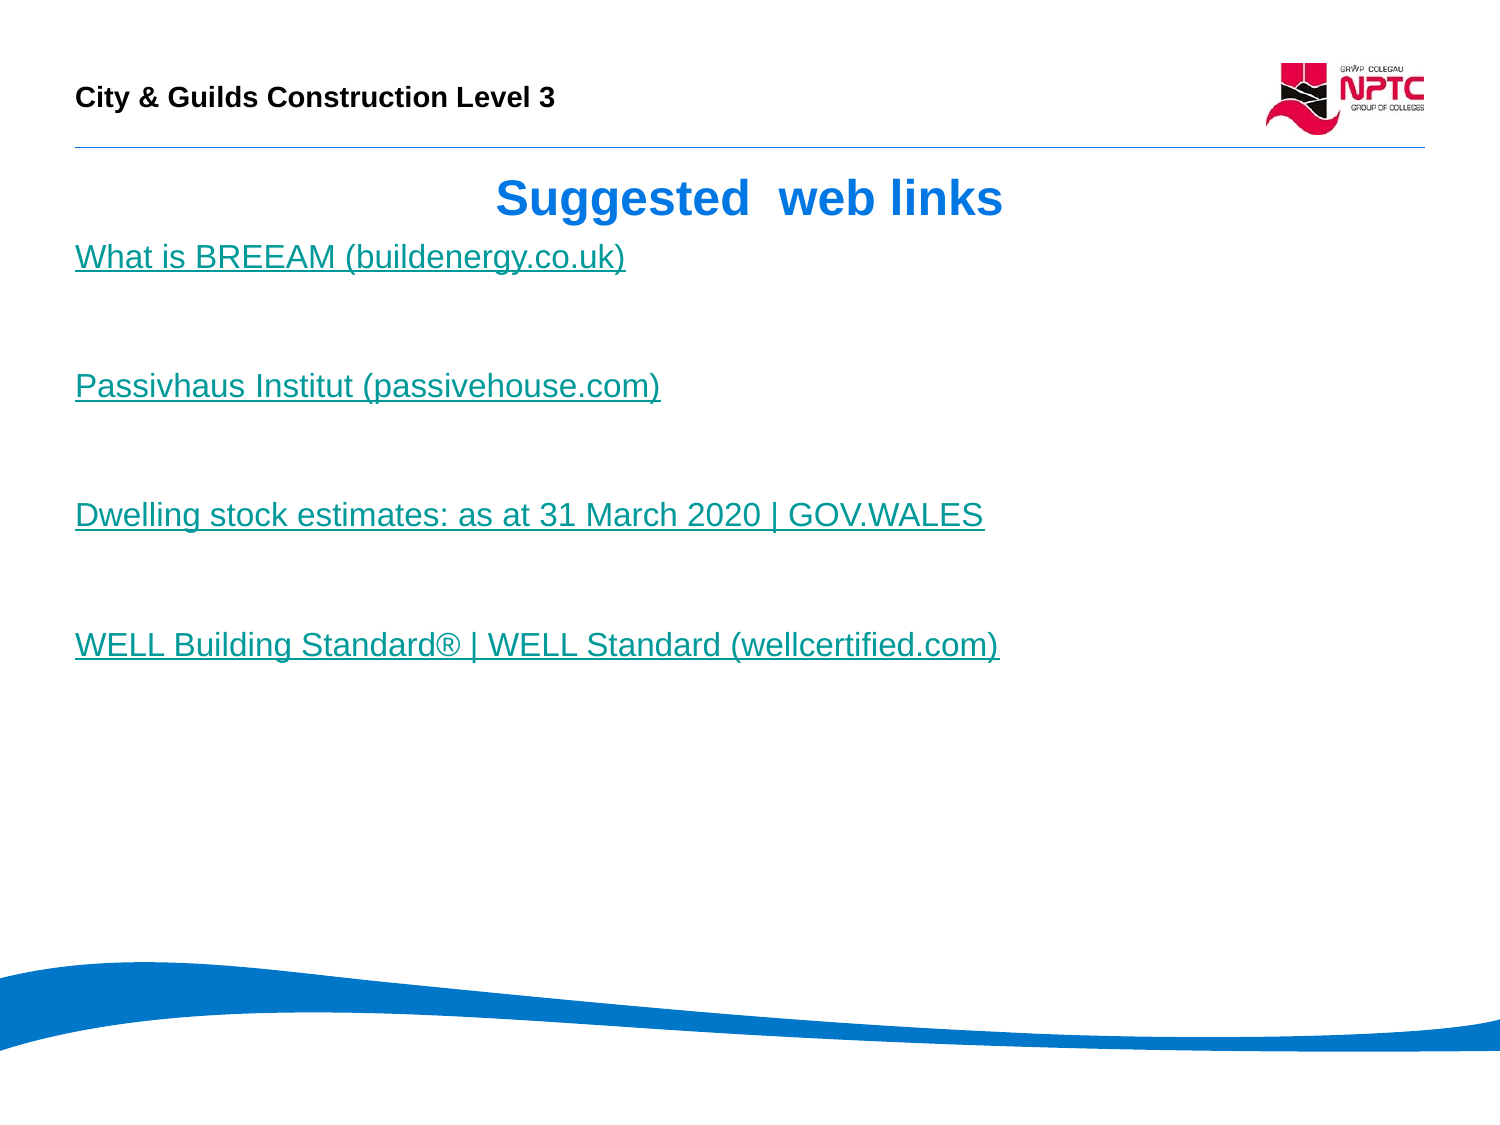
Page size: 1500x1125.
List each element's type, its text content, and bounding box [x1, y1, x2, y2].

list What is BREEAM (buildenergy.co.uk) Passivhaus Institut (passivehouse.com) Dwelling stock estimates: as at 31 March 2020 | GOV.WALES WELL Building Standard® | WELL Standard (wellcertified.com) [74, 247, 1426, 946]
title Suggested web links [74, 165, 1426, 229]
picture [1266, 63, 1424, 135]
